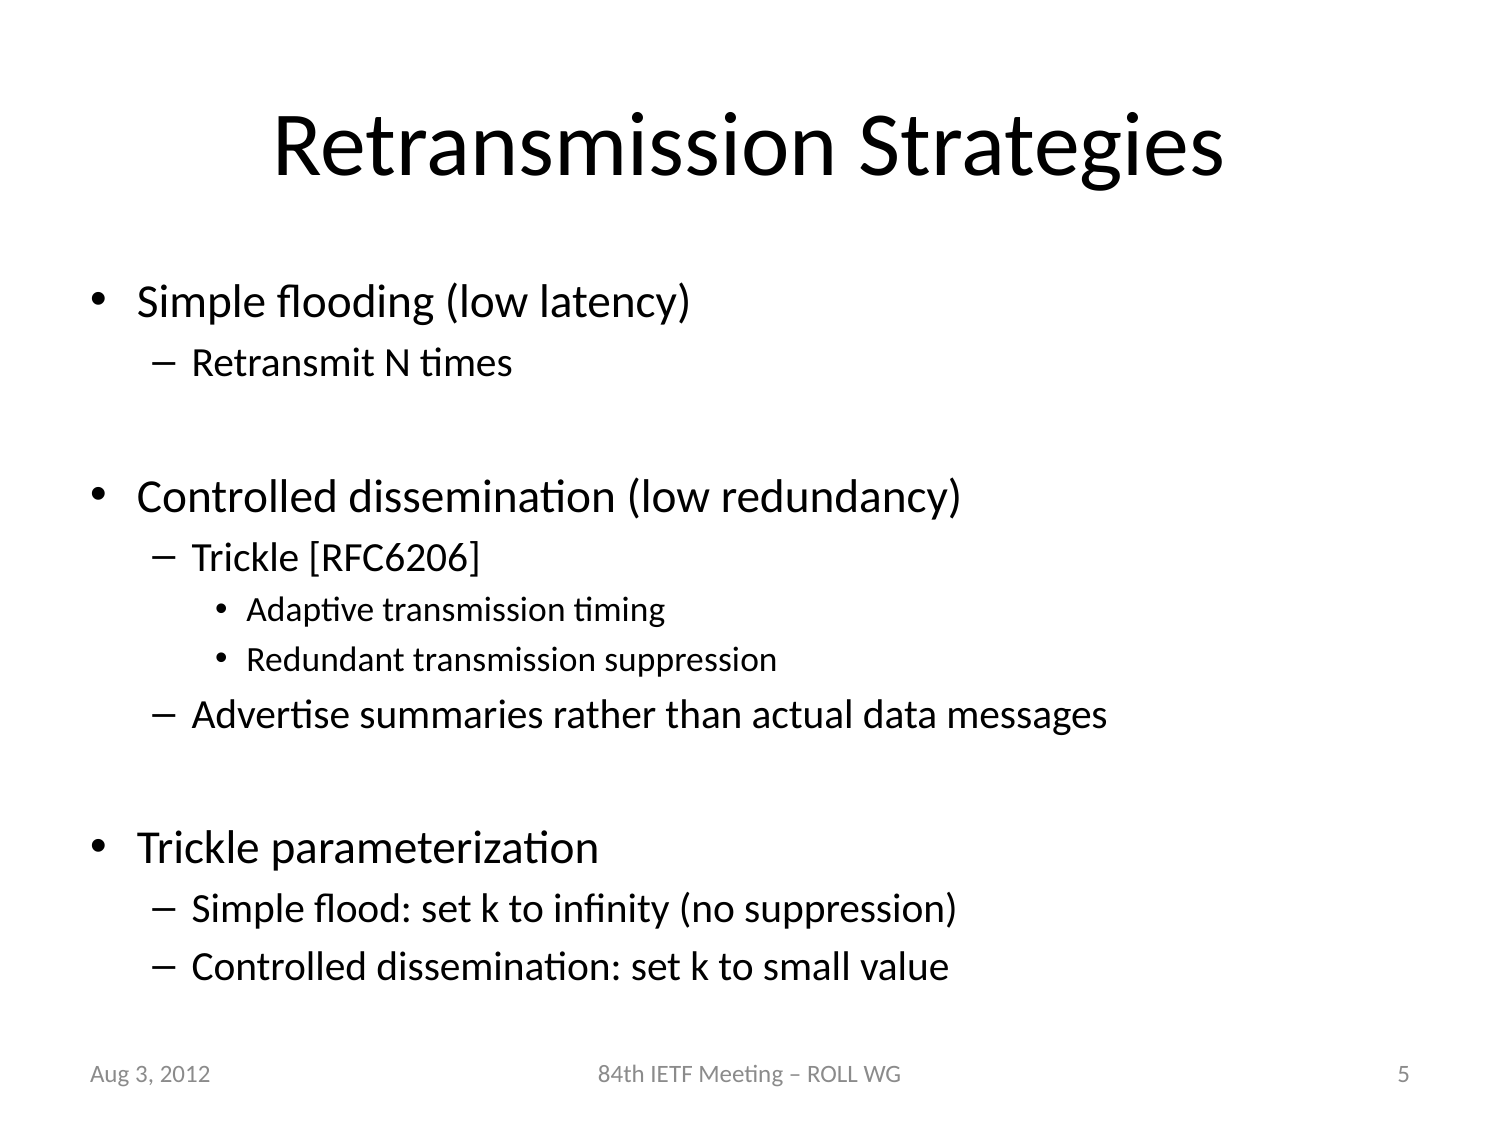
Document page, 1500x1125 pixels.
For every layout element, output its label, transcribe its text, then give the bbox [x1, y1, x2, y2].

slide_number 5 [1074, 1042, 1425, 1103]
footer 84th IETF Meeting – ROLL WG [512, 1042, 988, 1103]
title Retransmission Strategies [75, 45, 1425, 233]
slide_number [75, 1042, 425, 1103]
list Simple flooding (low latency) Retransmit N times Controlled dissemination (low redundancy) Trickle [RFC6206] Adaptive transmission timing Redundant transmission suppression Advertise summaries rather than actual data messages Trickle parameterization Simple flood: set k to infinity (no suppression) Controlled dissemination: set k to small value [75, 262, 1425, 1005]
